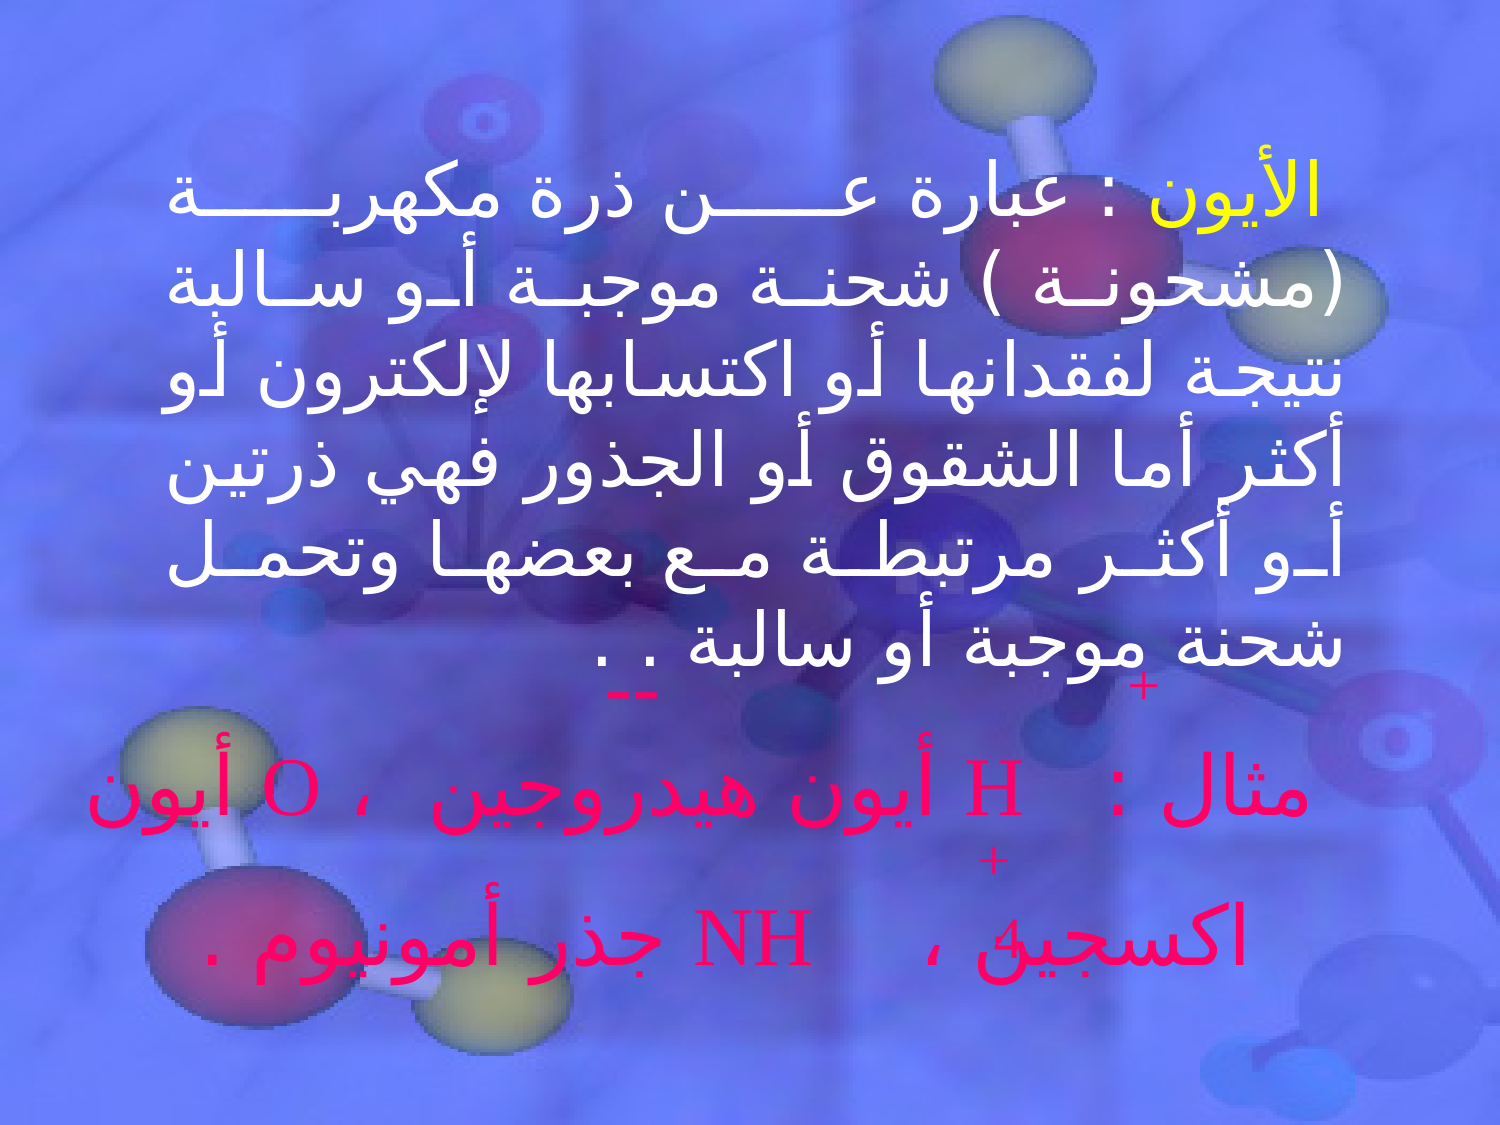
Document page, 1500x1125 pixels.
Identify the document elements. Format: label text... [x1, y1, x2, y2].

text_box الأيون : عبارة عن ذرة مكهربة (مشحونة ) شحنة موجبة أو سالبة نتيجة لفقدانها أو اكتسابها لإلكترون أو أكثر أما الشقوق أو الجذور فهي ذرتين أو أكثر مرتبطة مع بعضها وتحمل شحنة موجبة أو سالبة . . [149, 134, 1363, 624]
picture [0, 0, 1500, 1125]
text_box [37, 624, 1388, 990]
